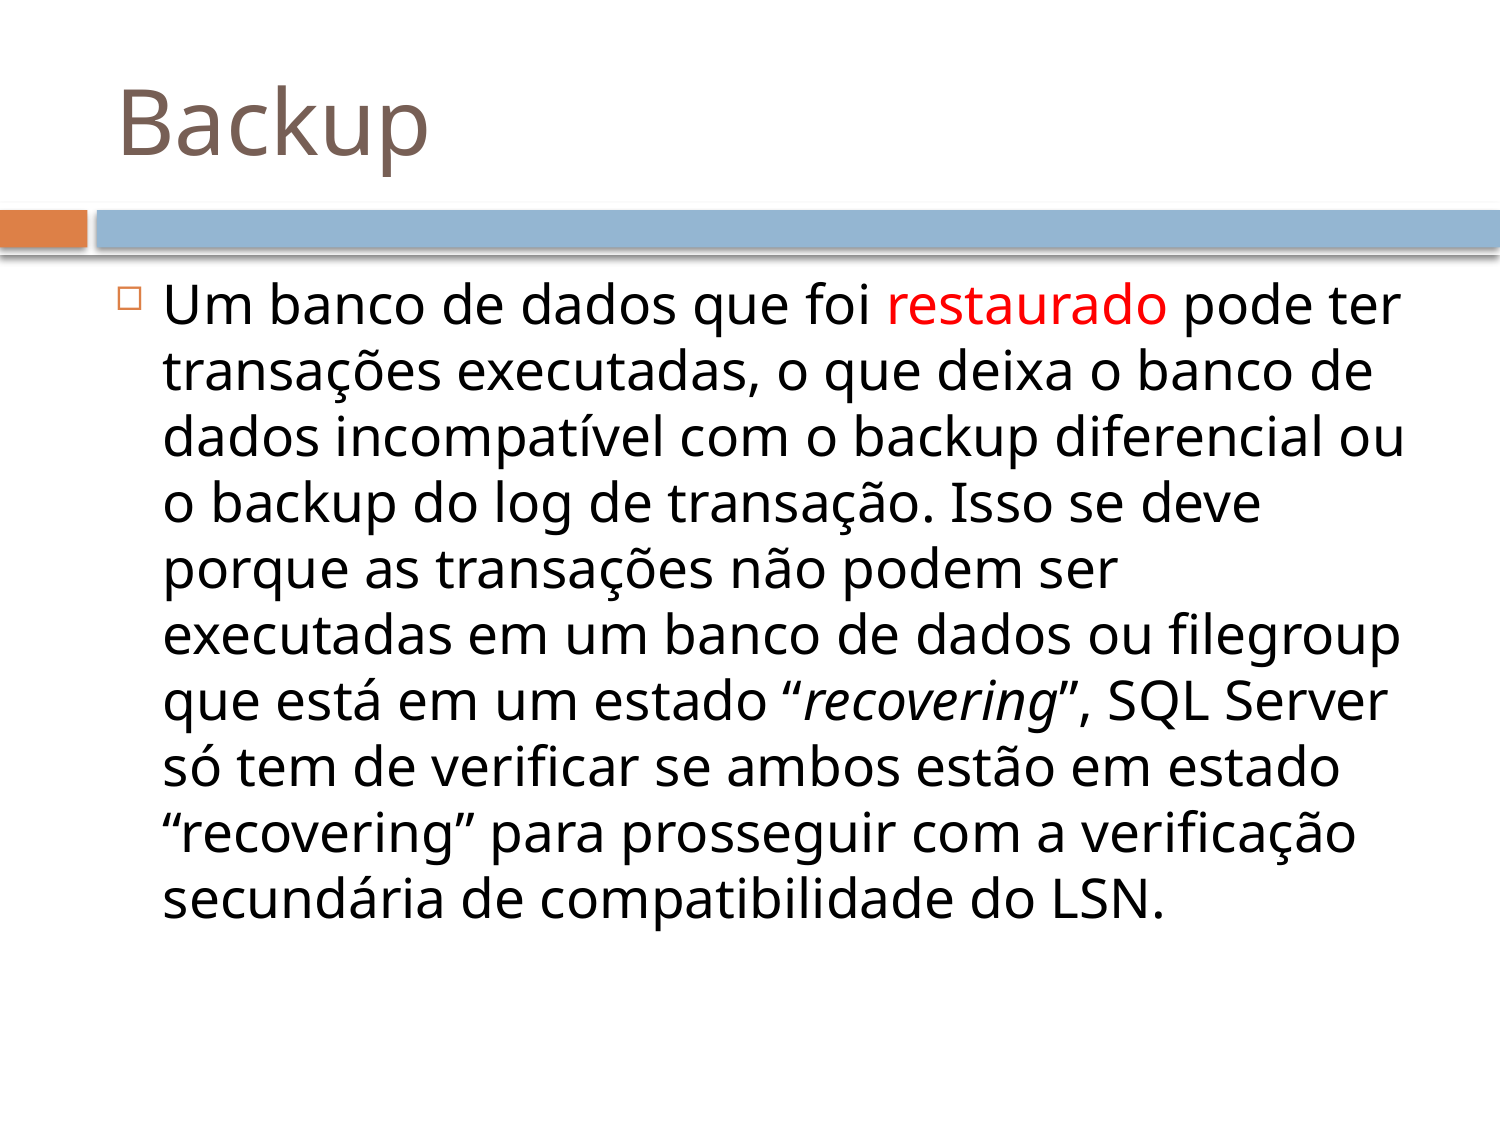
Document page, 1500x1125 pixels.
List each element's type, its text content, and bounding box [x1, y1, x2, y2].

list Um banco de dados que foi restaurado pode ter transações executadas, o que deixa o banco de dados incompatível com o backup diferencial ou o backup do log de transação. Isso se deve porque as transações não podem ser executadas em um banco de dados ou filegroup que está em um estado “recovering”, SQL Server só tem de verificar se ambos estão em estado “recovering” para prosseguir com a verificação secundária de compatibilidade do LSN. [100, 262, 1438, 1000]
title Backup [100, 37, 1438, 200]
